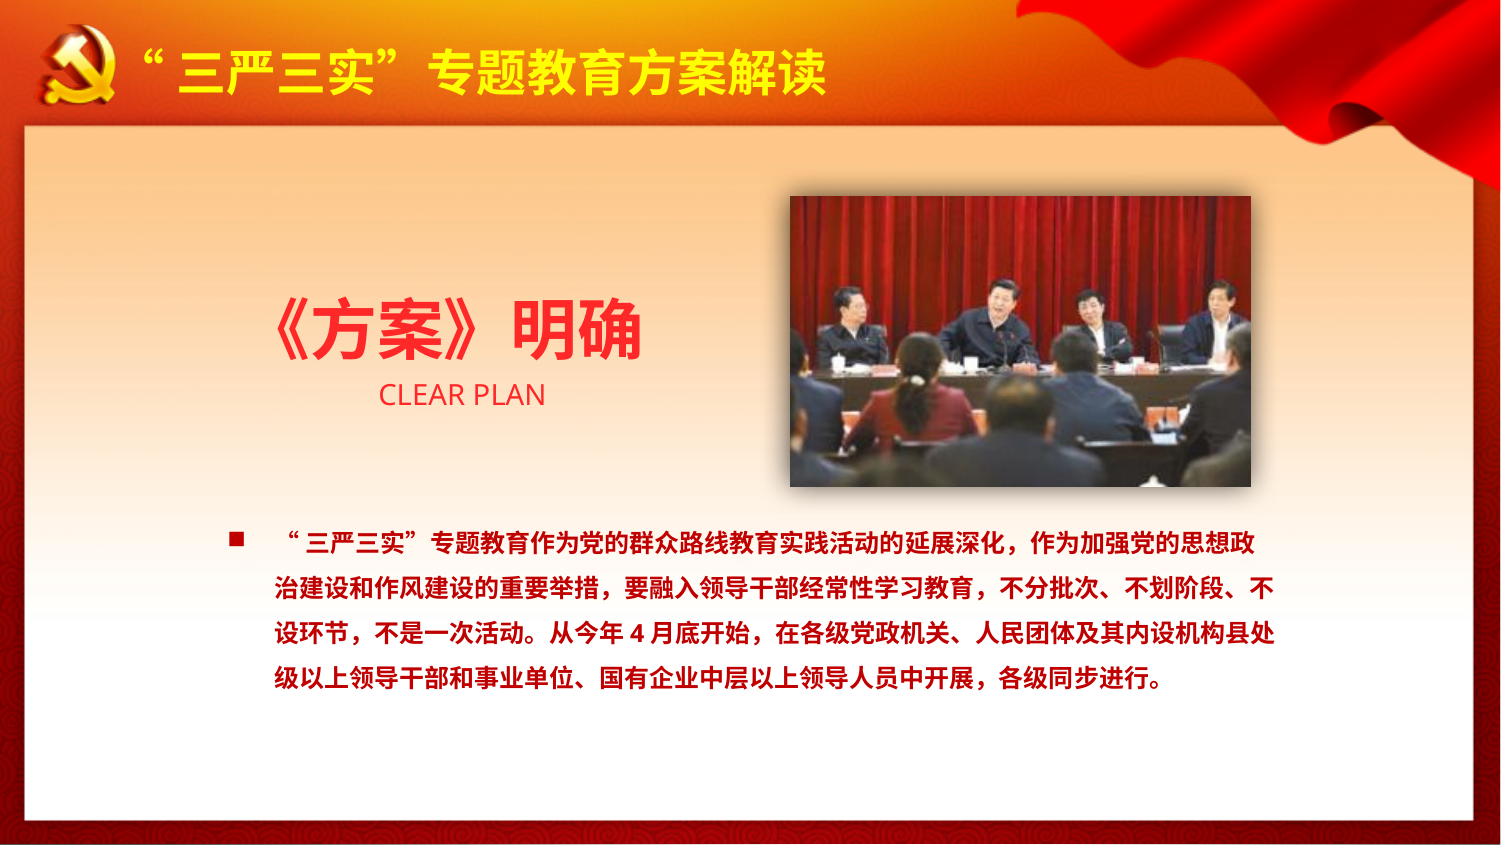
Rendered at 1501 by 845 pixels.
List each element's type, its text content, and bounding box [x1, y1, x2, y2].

text_box “三严三实”专题教育作为党的群众路线教育实践活动的延展深化，作为加强党的思想政治建设和作风建设的重要举措，要融入领导干部经常性学习教育，不分批次、不划阶段、不设环节，不是一次活动。从今年4月底开始，在各级党政机关、人民团体及其内设机构县处级以上领导干部和事业单位、国有企业中层以上领导人员中开展，各级同步进行。 [212, 505, 1293, 700]
text_box Clear plan [212, 368, 713, 419]
picture [0, 0, 1501, 845]
text_box “三严三实”专题教育方案解读 [131, 33, 1053, 109]
text_box 《方案》明确 [200, 280, 688, 376]
